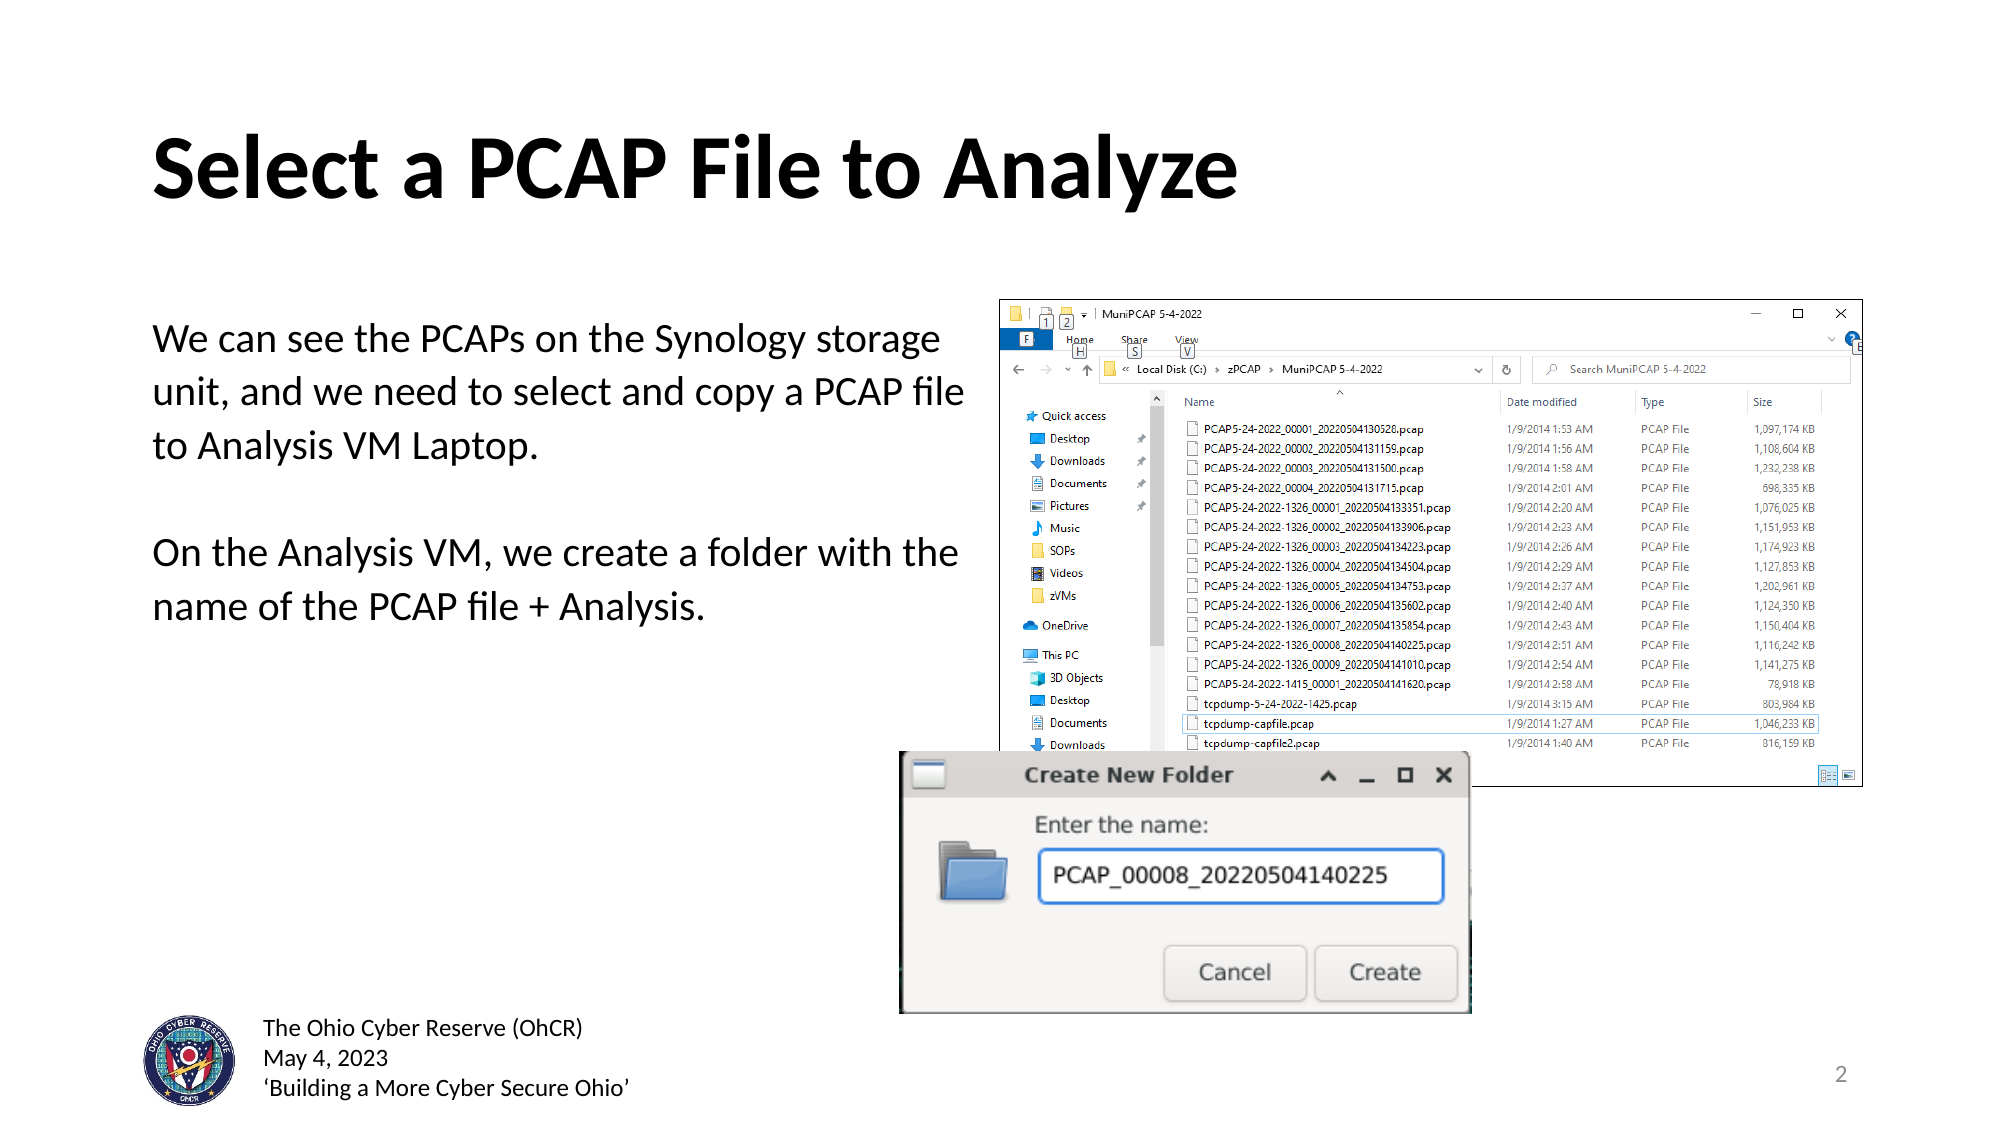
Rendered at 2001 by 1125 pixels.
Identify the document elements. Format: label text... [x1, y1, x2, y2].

slide_number 2 [1412, 1042, 1863, 1103]
picture [140, 1013, 238, 1108]
text_box The Ohio Cyber Reserve (OhCR) May 4, 2023 ‘Building a More Cyber Secure Ohio’ [248, 1004, 648, 1109]
picture [999, 299, 1863, 787]
list We can see the PCAPs on the Synology storage unit, and we need to select and copy a PCAP file to Analysis VM Laptop. On the Analysis VM, we create a folder with the name of the PCAP file + Analysis. [137, 299, 999, 1014]
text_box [899, 751, 1472, 1014]
title Select a PCAP File to Analyze [137, 59, 1863, 278]
